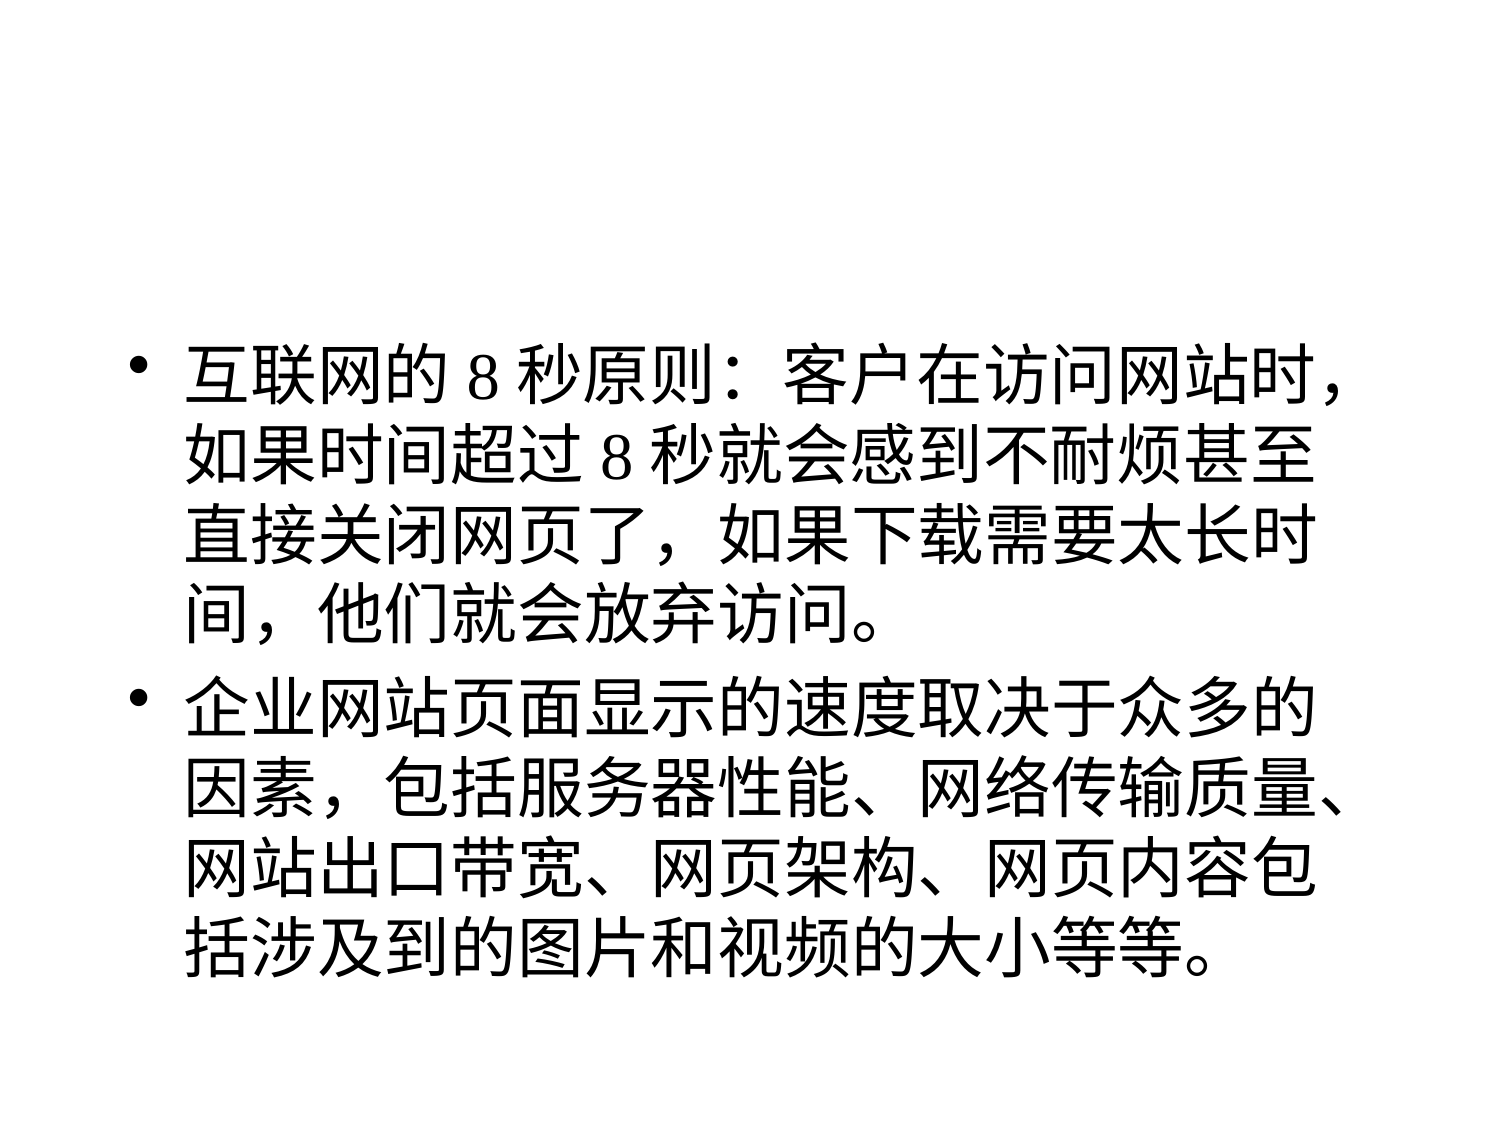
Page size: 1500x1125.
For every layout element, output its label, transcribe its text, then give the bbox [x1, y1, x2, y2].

list 互联网的8秒原则：客户在访问网站时，如果时间超过8秒就会感到不耐烦甚至直接关闭网页了，如果下载需要太长时间，他们就会放弃访问。 企业网站页面显示的速度取决于众多的因素，包括服务器性能、网络传输质量、网站出口带宽、网页架构、网页内容包括涉及到的图片和视频的大小等等。 [112, 324, 1388, 1000]
